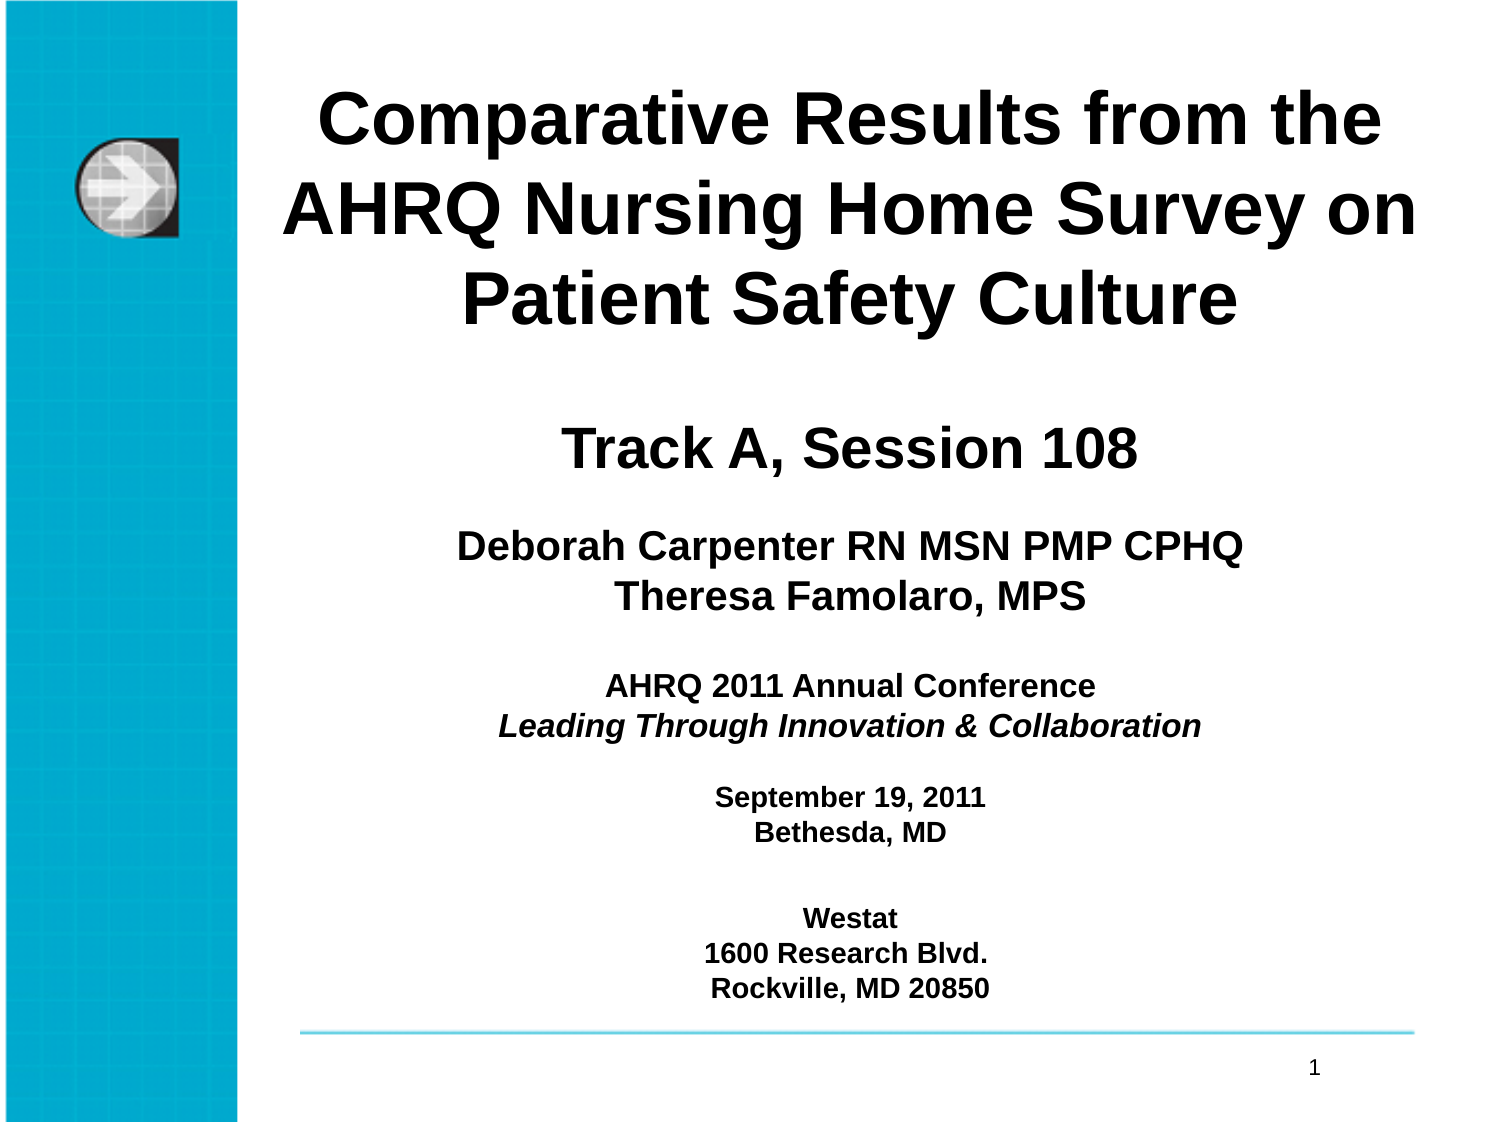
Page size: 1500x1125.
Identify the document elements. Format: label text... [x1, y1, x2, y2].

list Comparative Results from the AHRQ Nursing Home Survey on Patient Safety Culture Track A, Session 108 Deborah Carpenter RN MSN PMP CPHQ Theresa Famolaro, MPS AHRQ 2011 Annual Conference Leading Through Innovation & Collaboration September 19, 2011 Bethesda, MD Westat 1600 Research Blvd. Rockville, MD 20850 [249, 62, 1452, 1063]
picture [0, 0, 237, 1122]
picture [300, 0, 1475, 1122]
